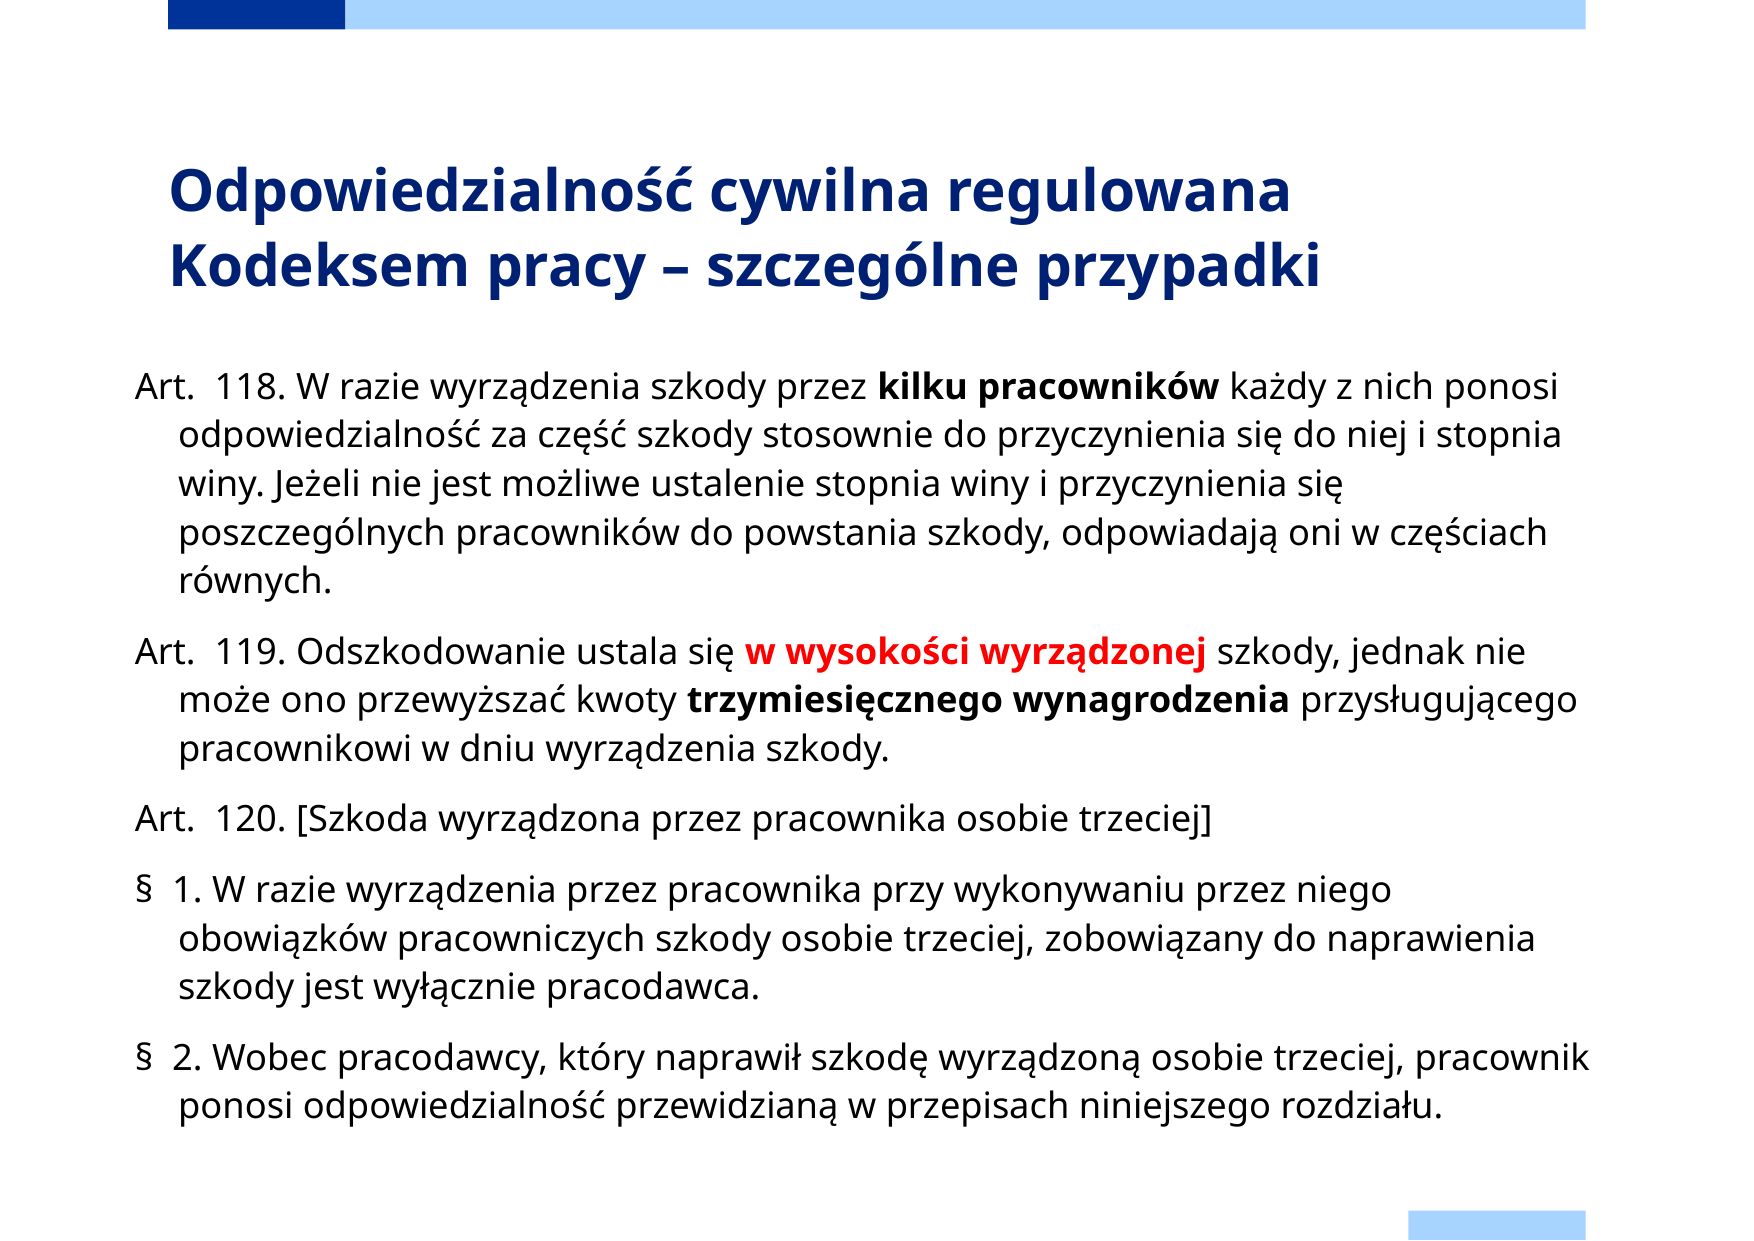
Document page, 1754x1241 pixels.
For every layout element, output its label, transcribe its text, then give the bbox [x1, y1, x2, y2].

list Art. 118. W razie wyrządzenia szkody przez kilku pracowników każdy z nich ponosi odpowiedzialność za część szkody stosownie do przyczynienia się do niej i stopnia winy. Jeżeli nie jest możliwe ustalenie stopnia winy i przyczynienia się poszczególnych pracowników do powstania szkody, odpowiadają oni w częściach równych. Art. 119. Odszkodowanie ustala się w wysokości wyrządzonej szkody, jednak nie może ono przewyższać kwoty trzymiesięcznego wynagrodzenia przysługującego pracownikowi w dniu wyrządzenia szkody. Art. 120. [Szkoda wyrządzona przez pracownika osobie trzeciej] § 1. W razie wyrządzenia przez pracownika przy wykonywaniu przez niego obowiązków pracowniczych szkody osobie trzeciej, zobowiązany do naprawienia szkody jest wyłącznie pracodawca. § 2. Wobec pracodawcy, który naprawił szkodę wyrządzoną osobie trzeciej, pracownik ponosi odpowiedzialność przewidzianą w przepisach niniejszego rozdziału. [134, 358, 1608, 1180]
title Odpowiedzialność cywilna regulowana Kodeksem pracy – szczególne przypadki [168, 147, 1586, 325]
